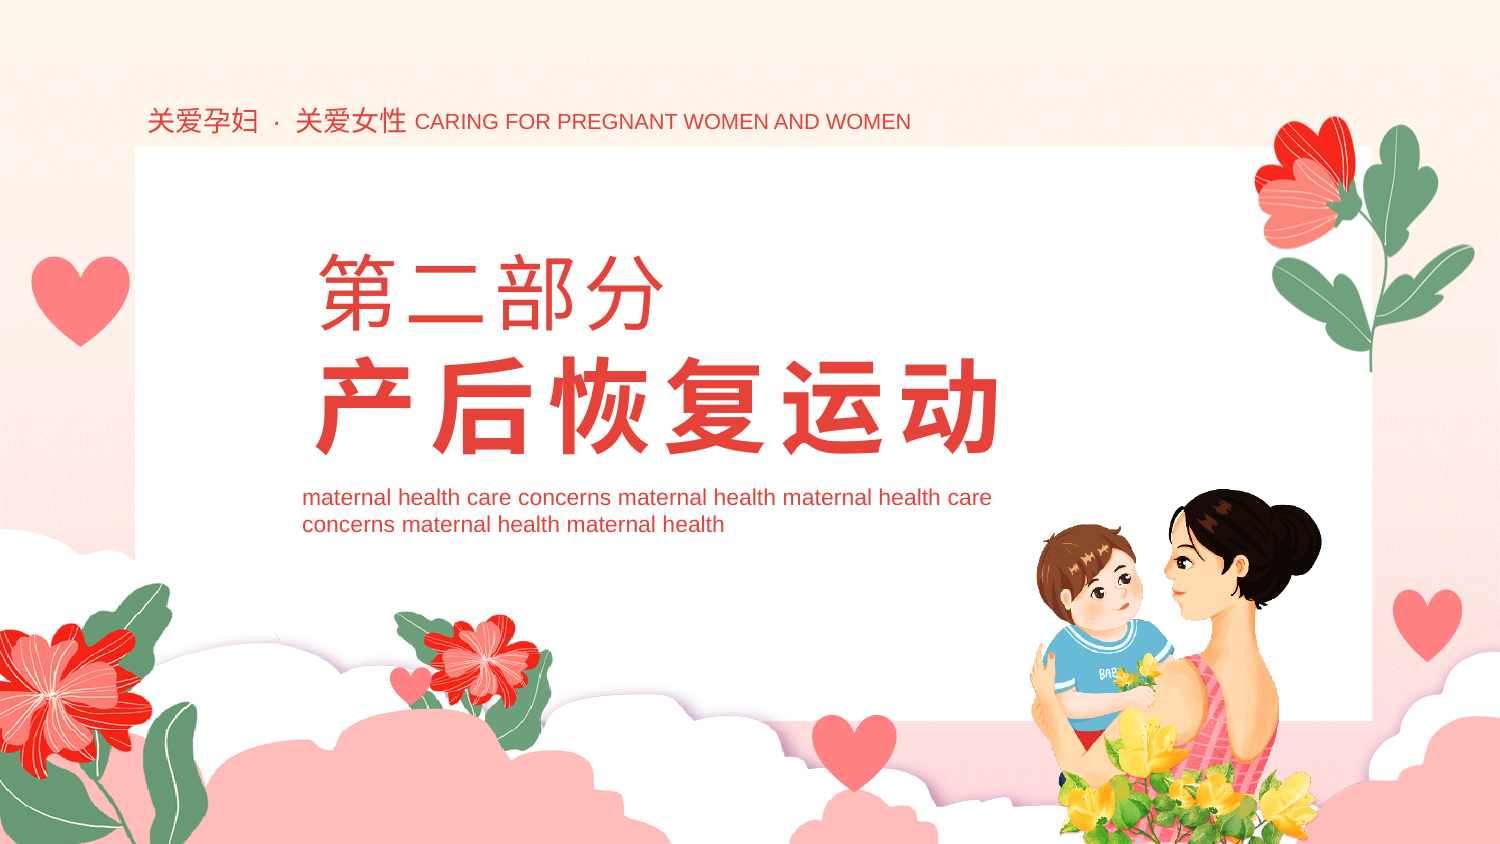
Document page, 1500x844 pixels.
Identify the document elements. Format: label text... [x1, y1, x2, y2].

text_box [134, 146, 1373, 500]
text_box [1399, 588, 1425, 598]
text_box [30, 255, 131, 349]
text_box 产后恢复运动 [299, 334, 1018, 474]
text_box maternal health care concerns maternal health maternal health care concerns maternal health maternal health [287, 475, 940, 500]
text_box 第二部分 [300, 234, 683, 350]
text_box CARING FOR PREGNANT WOMEN AND WOMEN [399, 100, 1004, 142]
text_box [1430, 588, 1461, 598]
picture [0, 0, 1500, 844]
text_box 关爱孕妇 · 关爱女性 [132, 95, 425, 145]
